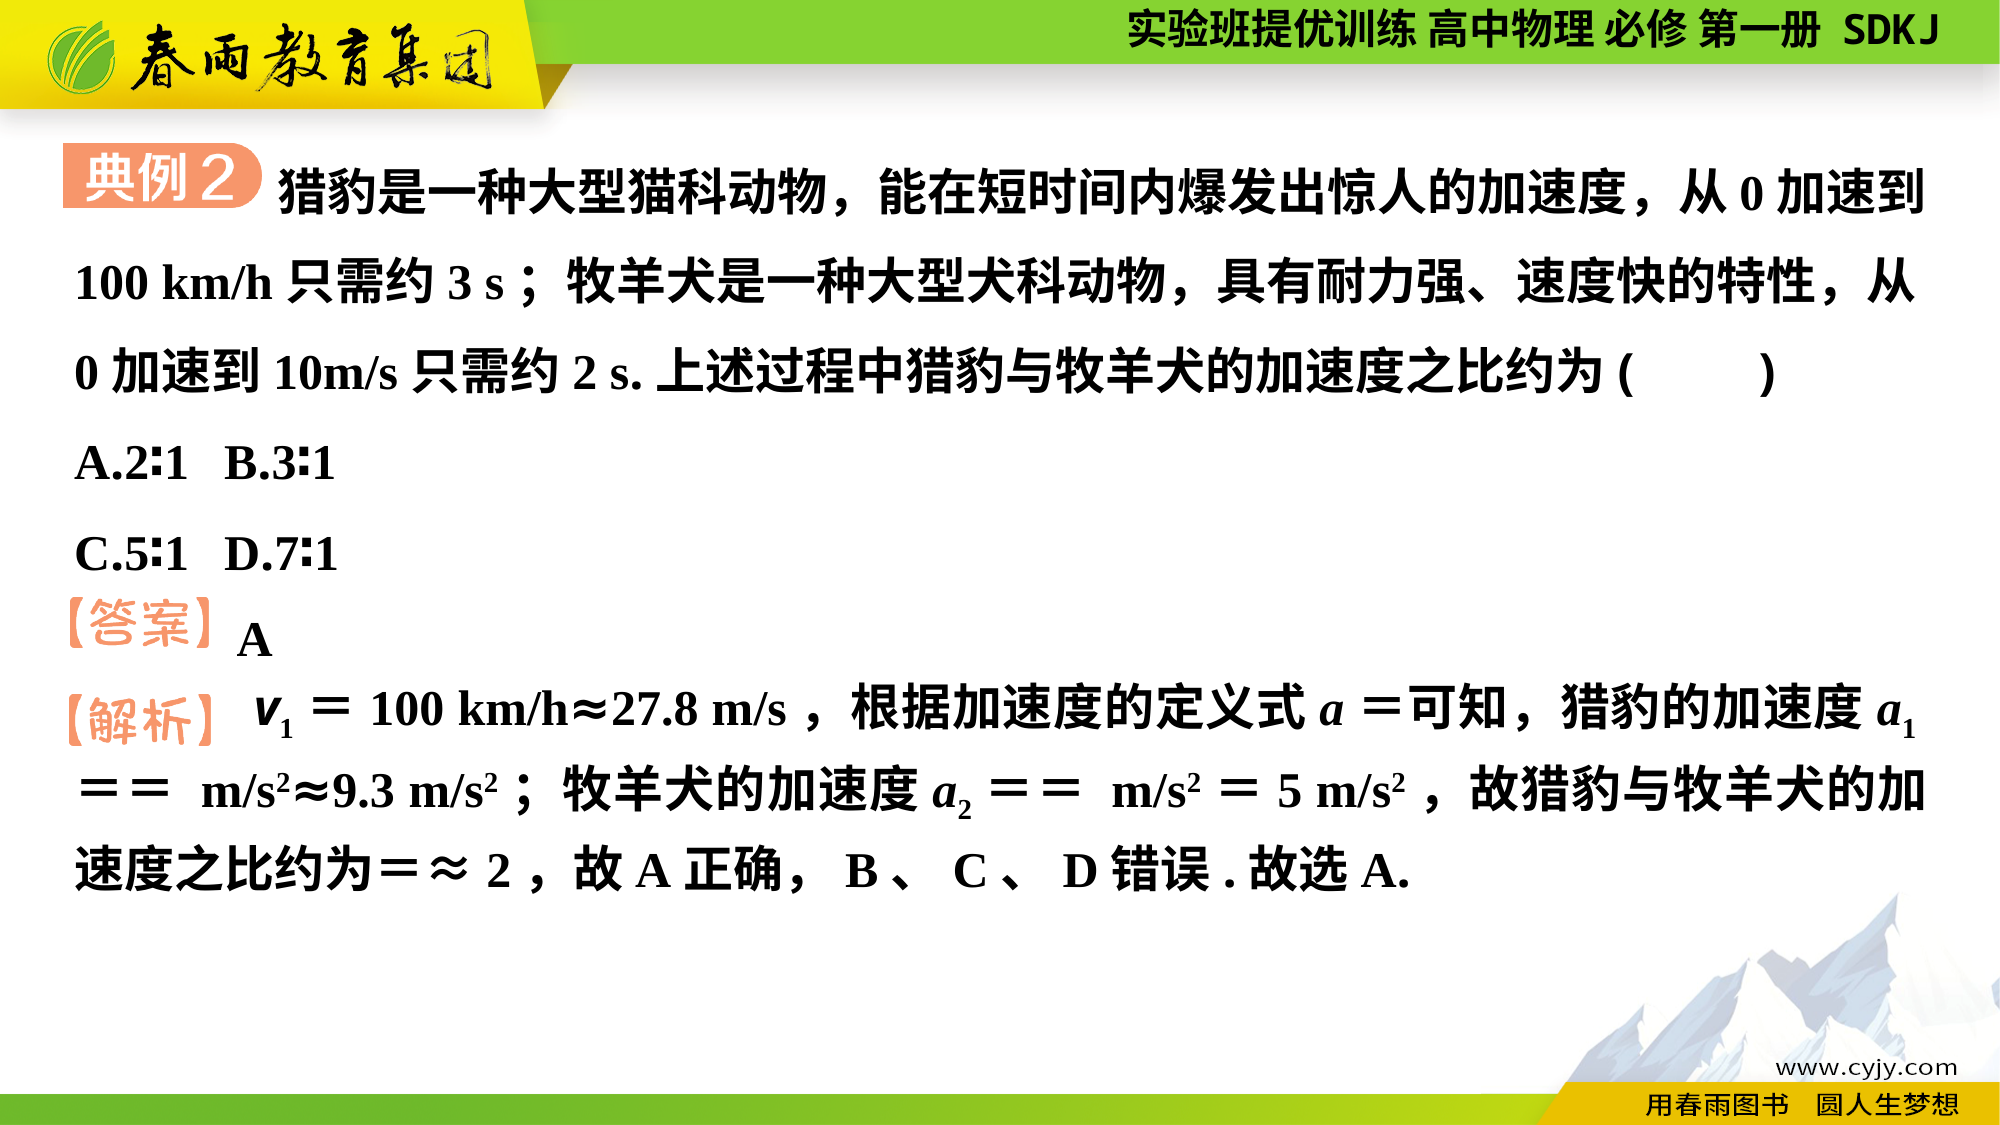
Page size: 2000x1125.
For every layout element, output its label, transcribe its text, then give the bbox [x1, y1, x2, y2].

picture [0, 0, 2000, 1125]
list 猎豹是一种大型猫科动物，能在短时间内爆发出惊人的加速度，从0加速到100 km/h只需约3 s；牧羊犬是一种大型犬科动物，具有耐力强、速度快的特性，从0加速到10m/s只需约2 s.上述过程中猎豹与牧羊犬的加速度之比约为( ) A.2∶1 B.3∶1 C.5∶1 D.7∶1 [59, 122, 1944, 568]
text_box A [59, 568, 1944, 674]
